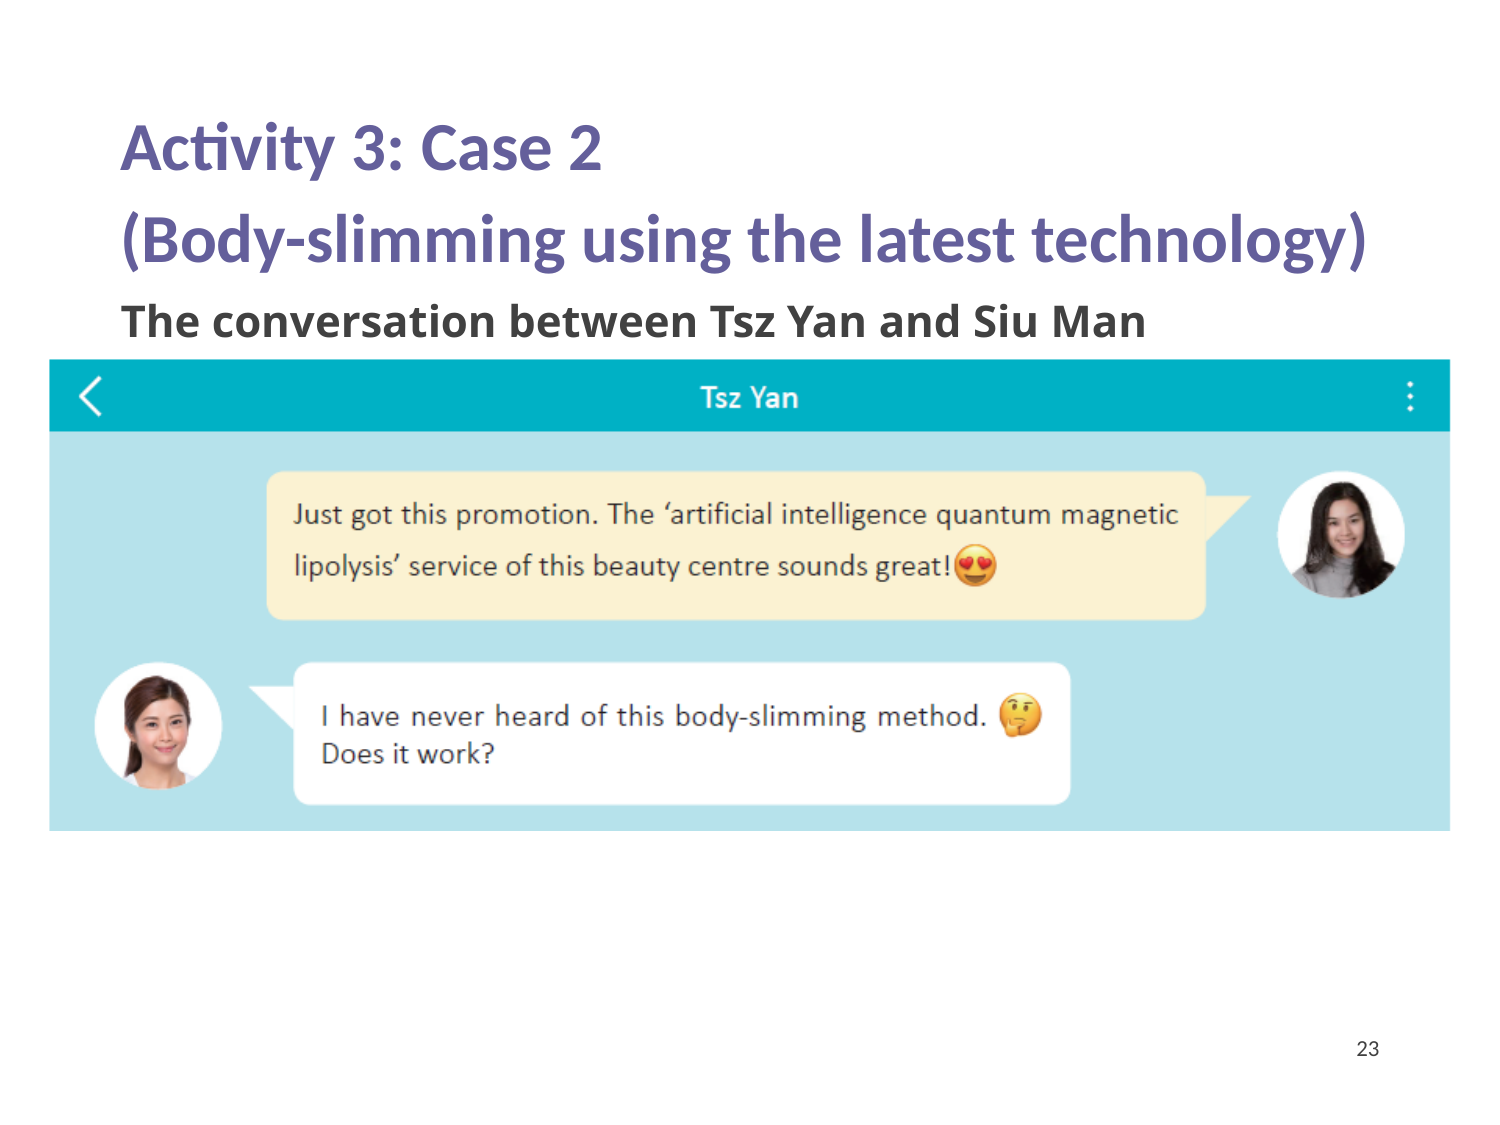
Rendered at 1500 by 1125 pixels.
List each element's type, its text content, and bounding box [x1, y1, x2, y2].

list The conversation between Tsz Yan and Siu Man [120, 302, 1381, 355]
picture [44, 355, 1456, 831]
list Activity 3: Case 2 (Body-slimming using the latest technology) [119, 113, 1381, 296]
slide_number 23 [1353, 1035, 1381, 1062]
